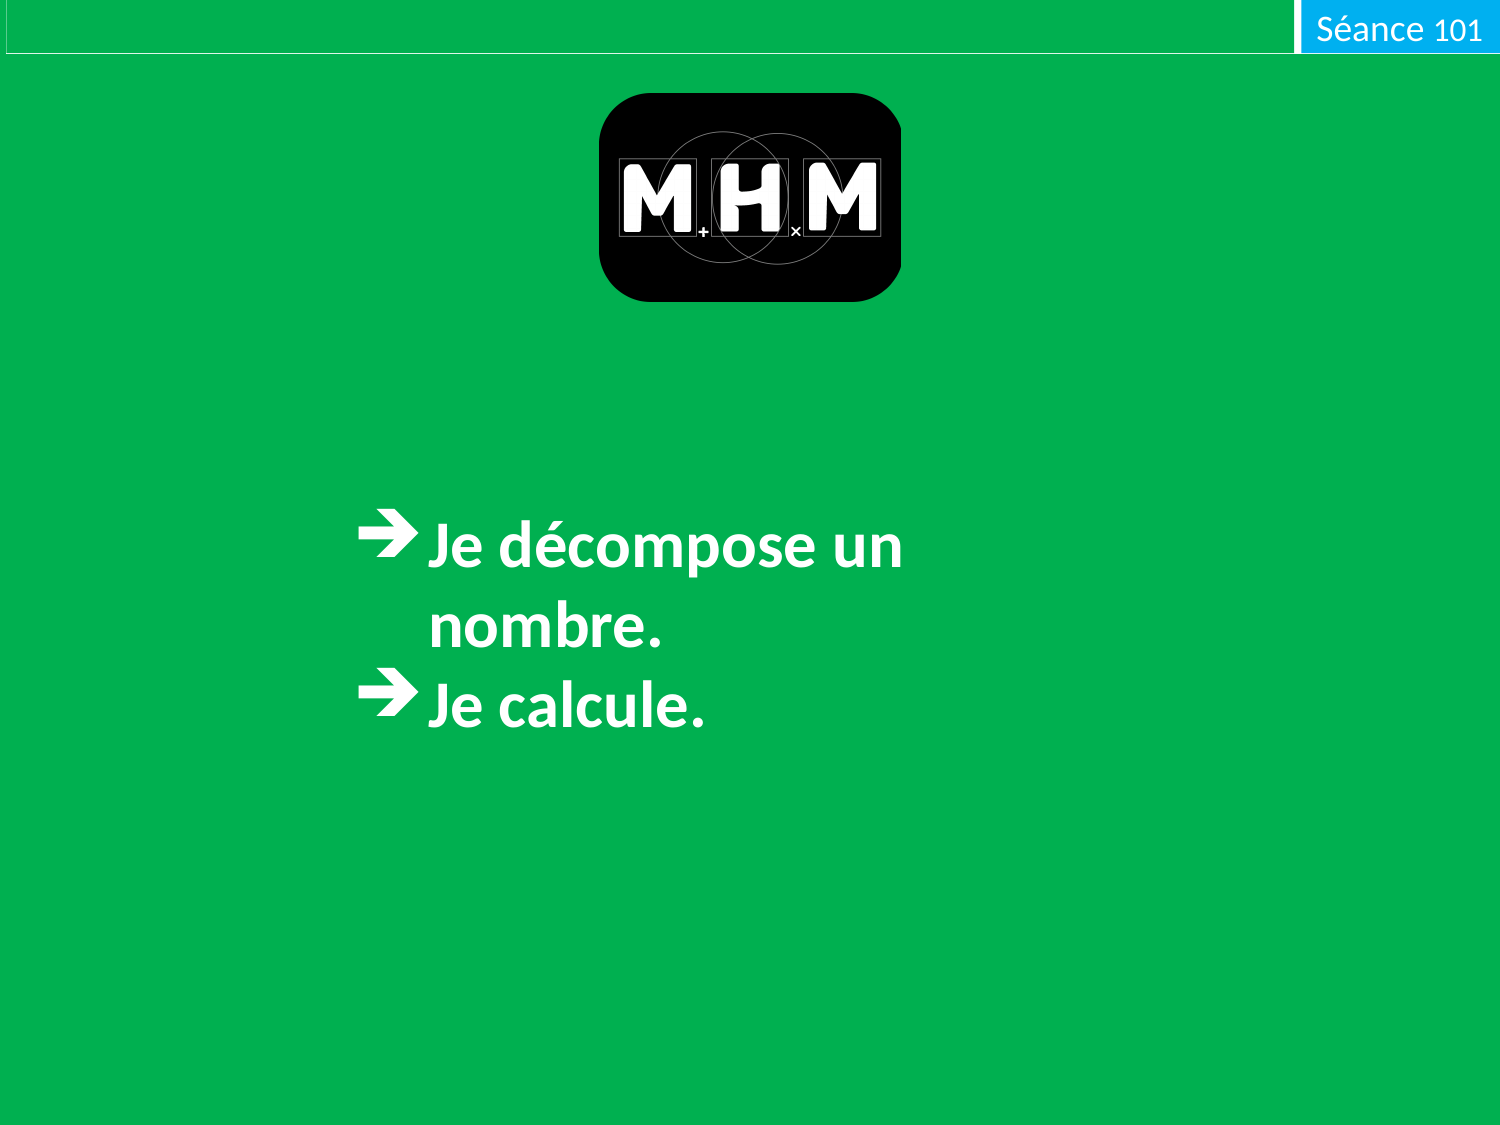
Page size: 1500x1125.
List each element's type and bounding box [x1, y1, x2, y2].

text_box [0, 54, 1500, 1125]
